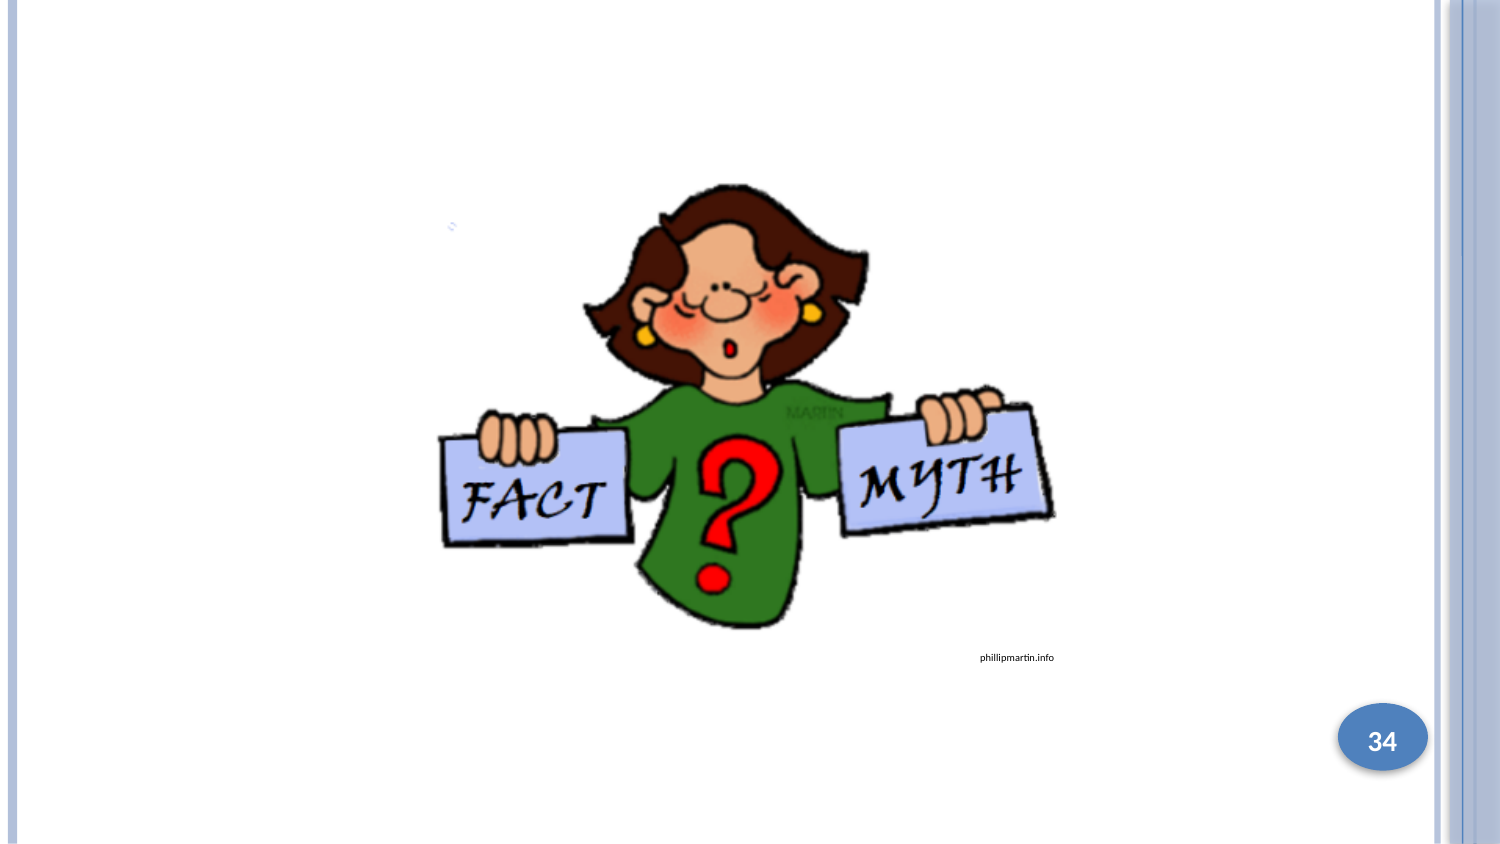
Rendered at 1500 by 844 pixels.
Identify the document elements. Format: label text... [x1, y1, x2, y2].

slide_number 34 [1337, 707, 1428, 772]
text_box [429, 171, 1071, 673]
